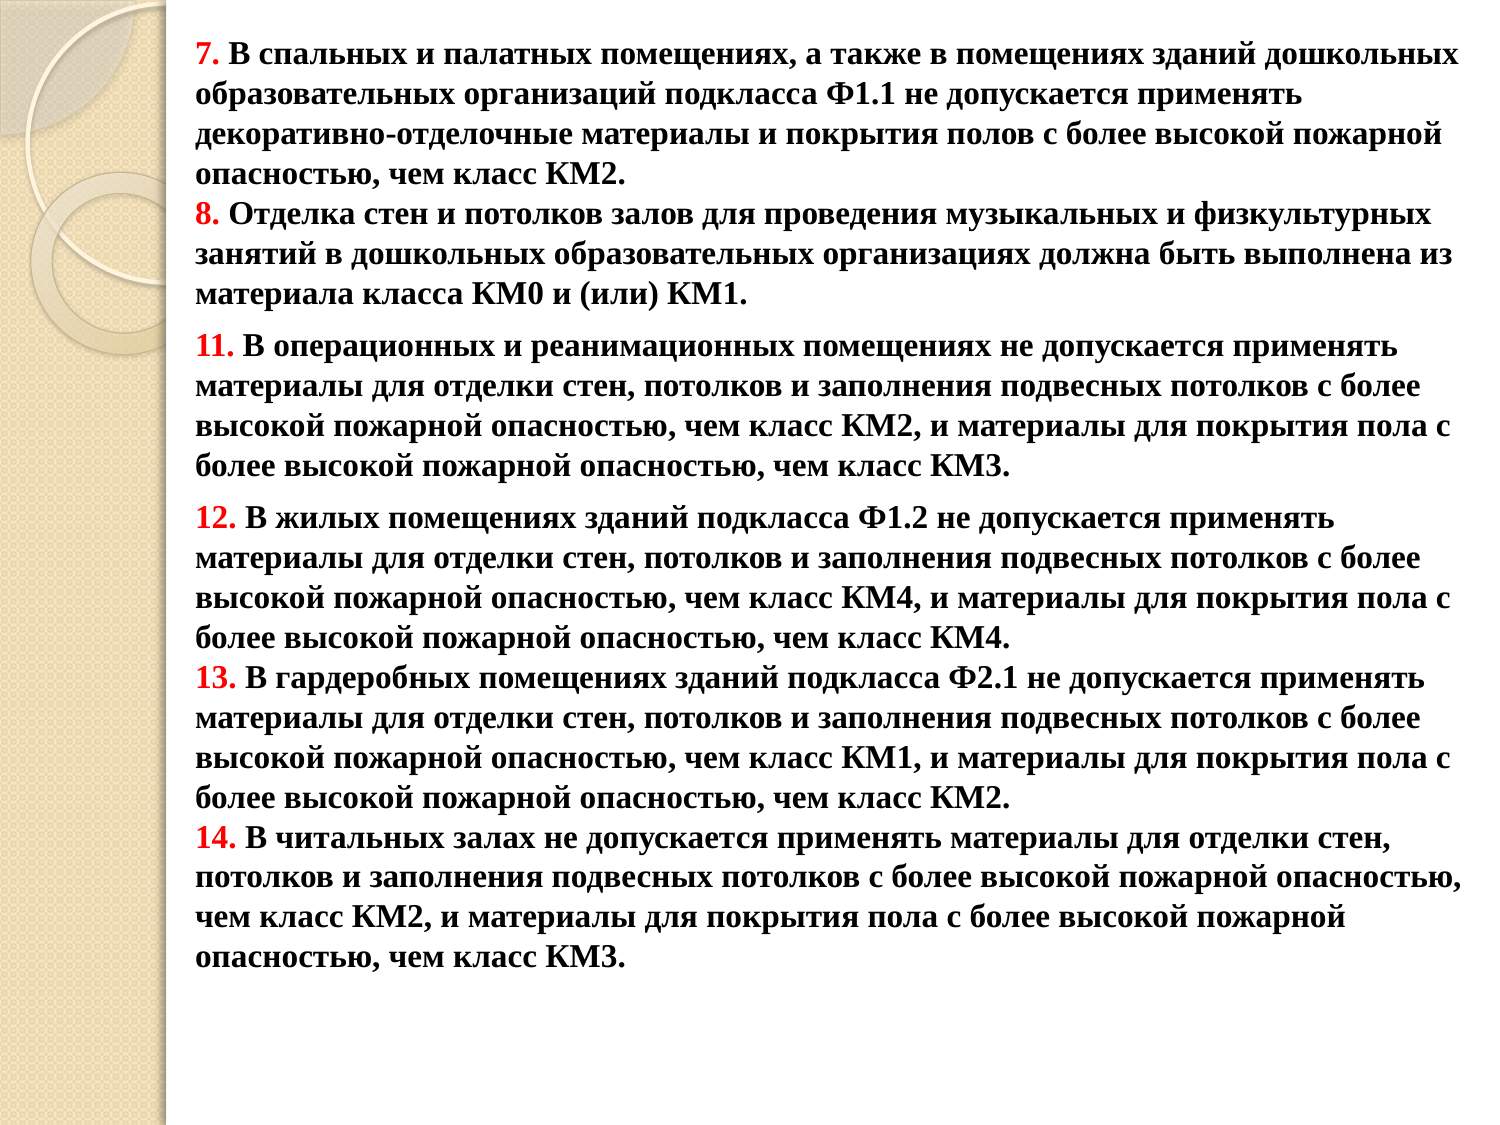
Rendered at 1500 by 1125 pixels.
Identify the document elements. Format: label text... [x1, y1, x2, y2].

list 7. В спальных и палатных помещениях, а также в помещениях зданий дошкольных образовательных организаций подкласса Ф1.1 не допускается применять декоративно-отделочные материалы и покрытия полов с более высокой пожарной опасностью, чем класс КМ2. 8. Отделка стен и потолков залов для проведения музыкальных и физкультурных занятий в дошкольных образовательных организациях должна быть выполнена из материала класса КМ0 и (или) КМ1. 11. В операционных и реанимационных помещениях не допускается применять материалы для отделки стен, потолков и заполнения подвесных потолков с более высокой пожарной опасностью, чем класс КМ2, и материалы для покрытия пола с более высокой пожарной опасностью, чем класс КМ3. 12. В жилых помещениях зданий подкласса Ф1.2 не допускается применять материалы для отделки стен, потолков и заполнения подвесных потолков с более высокой пожарной опасностью, чем класс КМ4, и материалы для покрытия пола с более высокой пожарной опасностью, чем класс КМ4. 13. В гардеробных помещениях зданий подкласса Ф2.1 не допускается применять материалы для отделки стен, потолков и заполнения подвесных потолков с более высокой пожарной опасностью, чем класс КМ1, и материалы для покрытия пола с более высокой пожарной опасностью, чем класс КМ2. 14. В читальных залах не допускается применять материалы для отделки стен, потолков и заполнения подвесных потолков с более высокой пожарной опасностью, чем класс КМ2, и материалы для покрытия пола с более высокой пожарной опасностью, чем класс КМ3. [166, 23, 1500, 1125]
